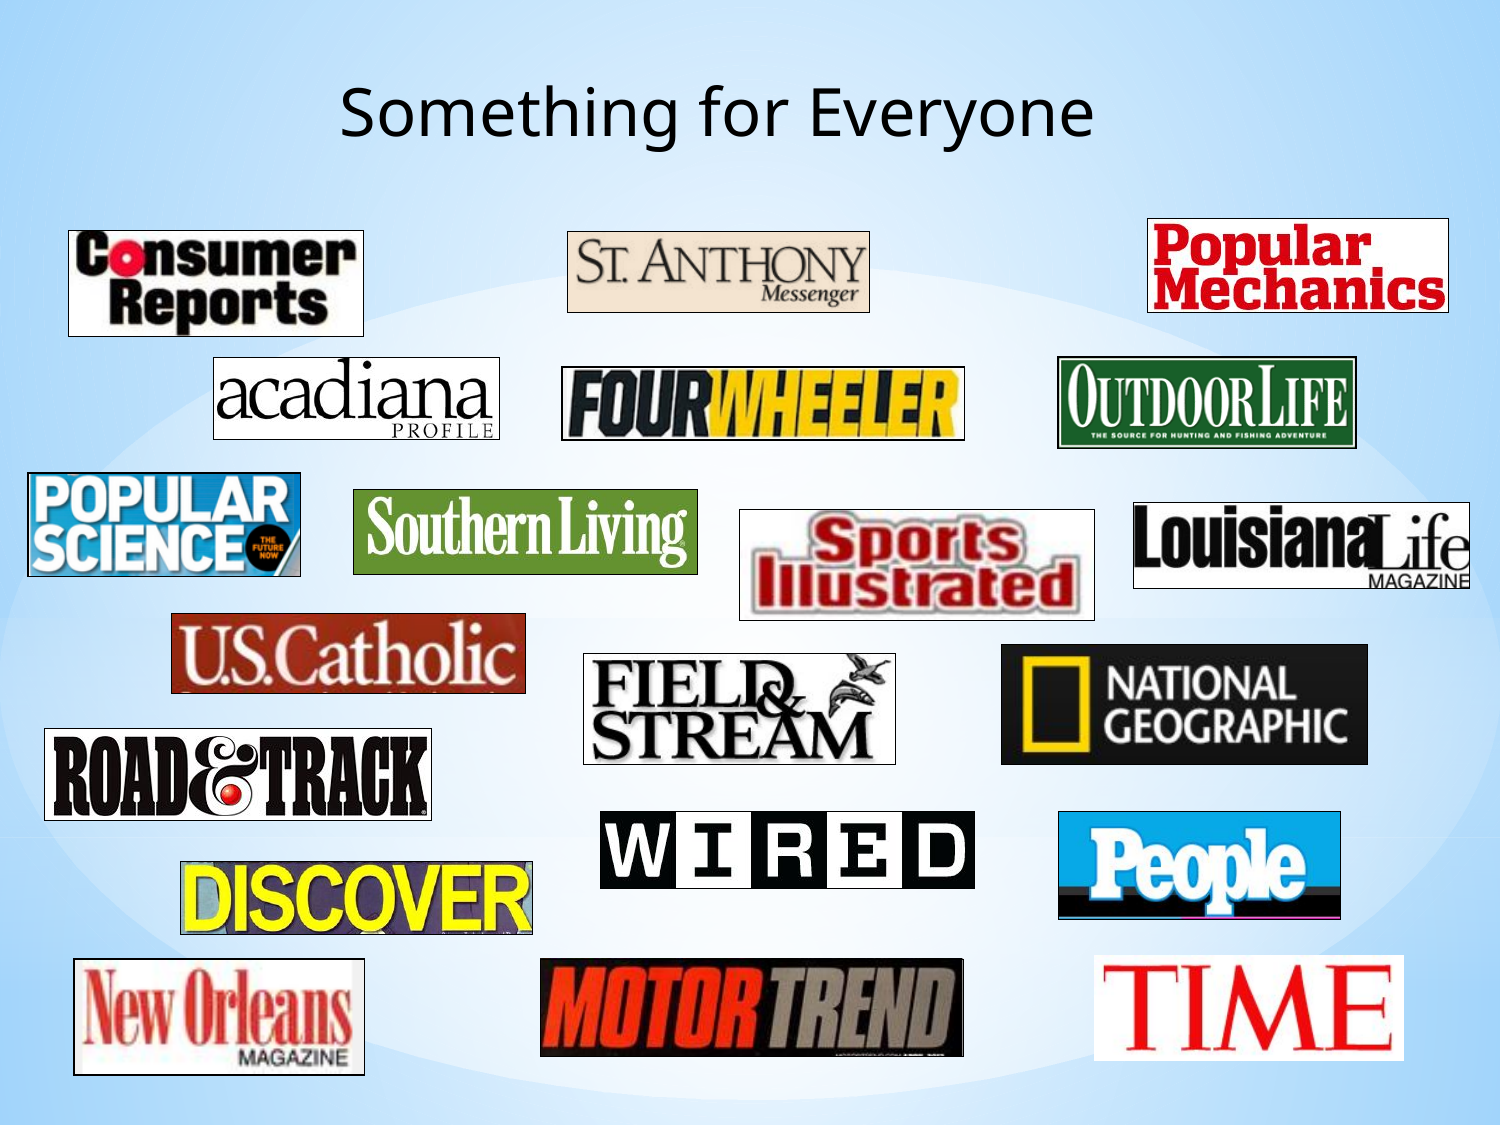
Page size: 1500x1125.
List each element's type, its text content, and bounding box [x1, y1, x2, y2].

picture [68, 229, 364, 337]
text_box Something for Everyone [324, 62, 1113, 158]
picture [179, 860, 534, 935]
picture [540, 958, 964, 1058]
picture [583, 653, 896, 765]
picture [353, 489, 698, 576]
picture [1001, 644, 1368, 766]
picture [28, 473, 301, 576]
picture [562, 367, 964, 440]
picture [1057, 811, 1341, 920]
picture [171, 612, 526, 695]
picture [1147, 218, 1449, 313]
picture [74, 959, 364, 1075]
picture [213, 357, 500, 440]
picture [600, 811, 976, 889]
picture [567, 231, 871, 313]
picture [1094, 955, 1404, 1061]
picture [1133, 502, 1470, 590]
picture [44, 728, 433, 821]
picture [1058, 357, 1356, 448]
picture [739, 509, 1095, 621]
